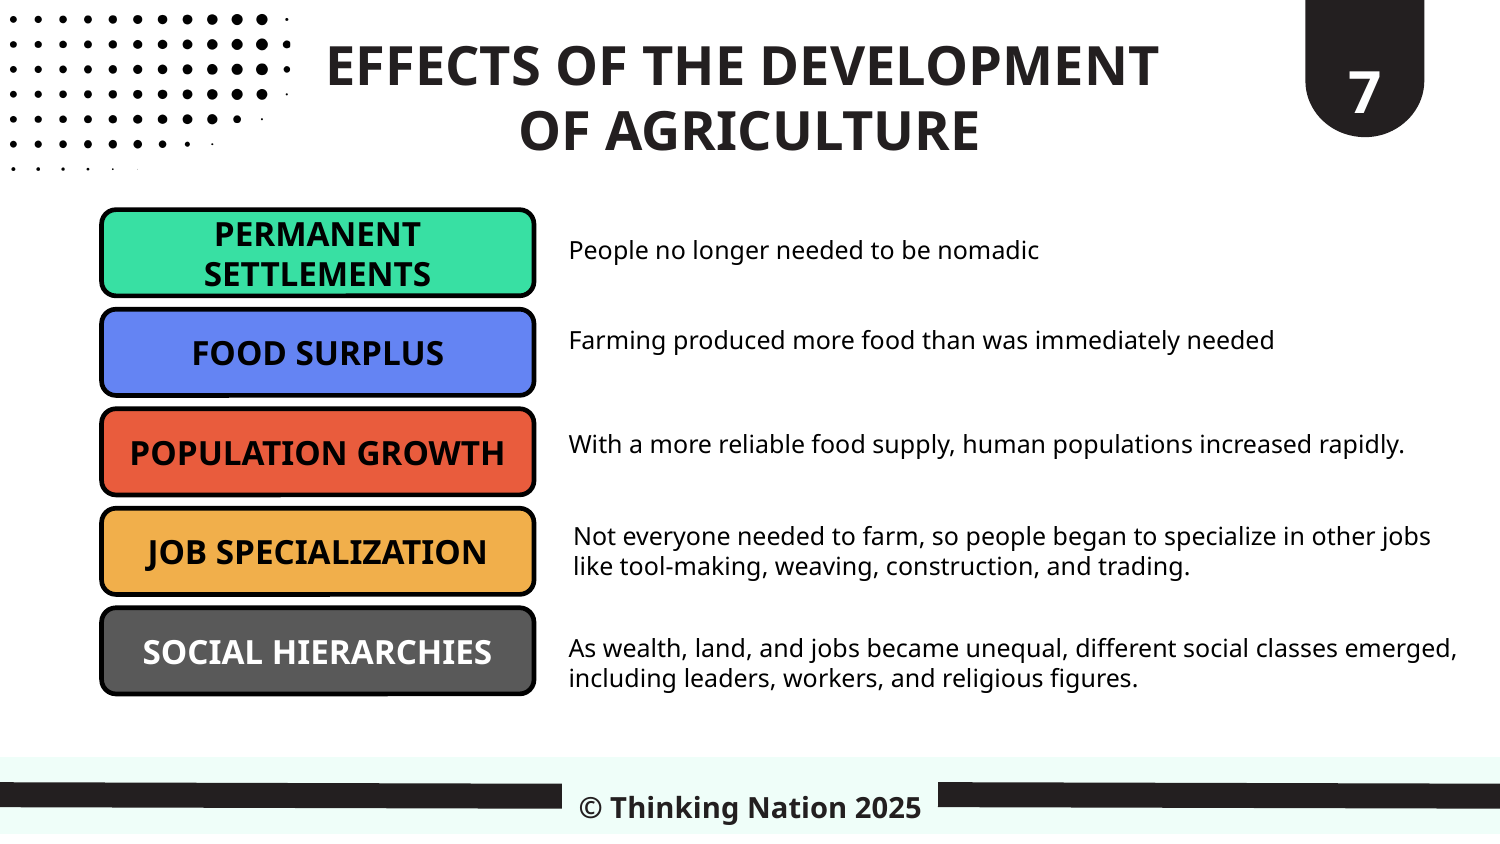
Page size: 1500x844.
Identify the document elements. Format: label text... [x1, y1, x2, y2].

text_box [0, 0, 291, 171]
text_box FOOD SURPLUS [101, 309, 535, 396]
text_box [0, 756, 1500, 835]
text_box SOCIAL HIERARCHIES [101, 607, 535, 694]
text_box EFFECTS OF THE DEVELOPMENT OF AGRICULTURE [145, 31, 1355, 162]
text_box PERMANENT SETTLEMENTS [101, 209, 535, 296]
text_box Not everyone needed to farm, so people began to specialize in other jobs like tool-making, weaving, construction, and trading. [558, 505, 1451, 596]
text_box POPULATION GROWTH [101, 408, 535, 495]
text_box With a more reliable food supply, human populations increased rapidly. [553, 413, 1476, 481]
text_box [1300, 0, 1430, 138]
text_box Farming produced more food than was immediately needed [553, 309, 1355, 377]
text_box People no longer needed to be nomadic [553, 219, 1355, 287]
text_box As wealth, land, and jobs became unequal, different social classes emerged, including leaders, workers, and religious figures. [553, 617, 1476, 685]
text_box JOB SPECIALIZATION [101, 508, 535, 595]
